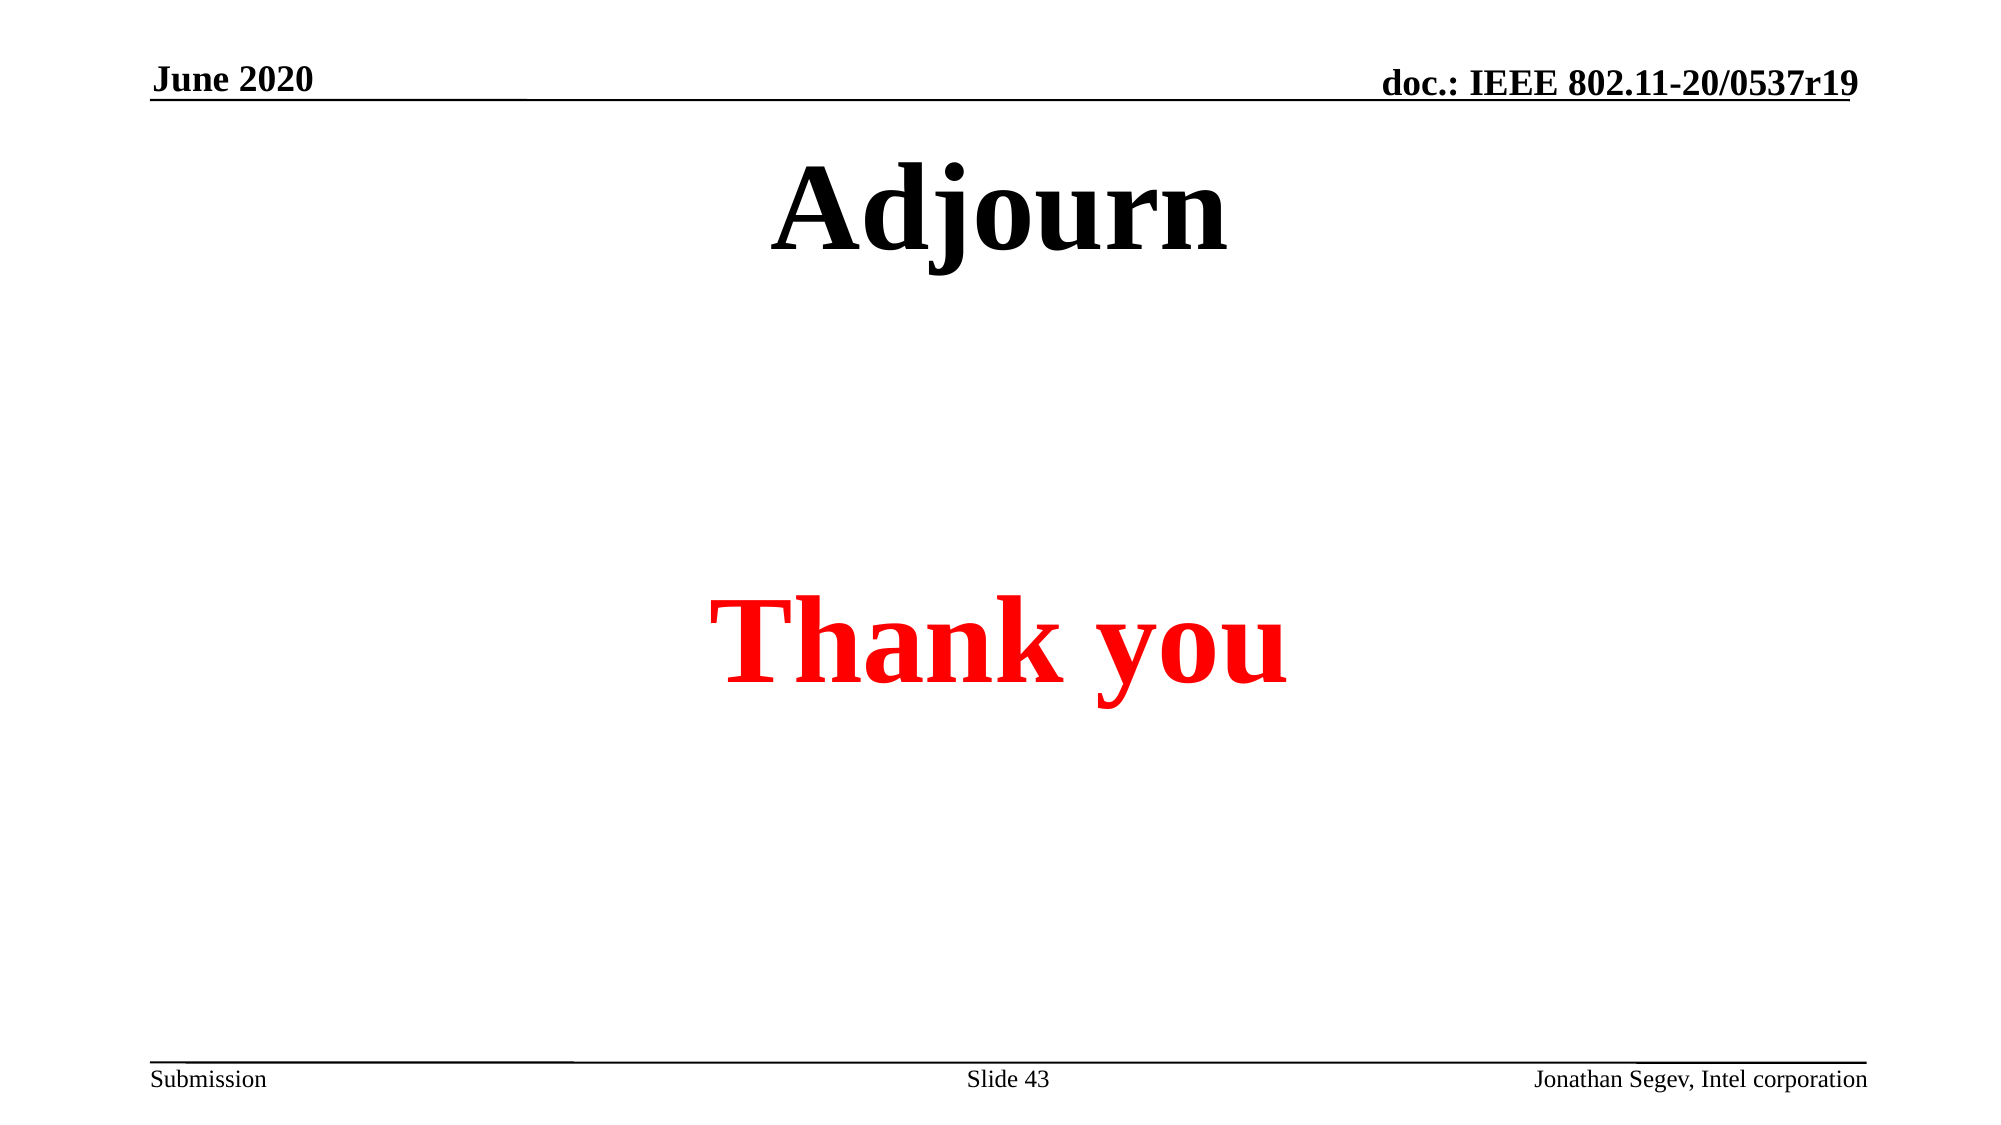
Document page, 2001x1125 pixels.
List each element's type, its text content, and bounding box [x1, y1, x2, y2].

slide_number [152, 54, 563, 100]
title Adjourn [149, 112, 1850, 288]
list Thank you [149, 324, 1850, 1000]
slide_number Slide 43 [950, 1061, 1067, 1123]
footer Jonathan Segev, Intel corporation [1171, 1061, 1869, 1093]
